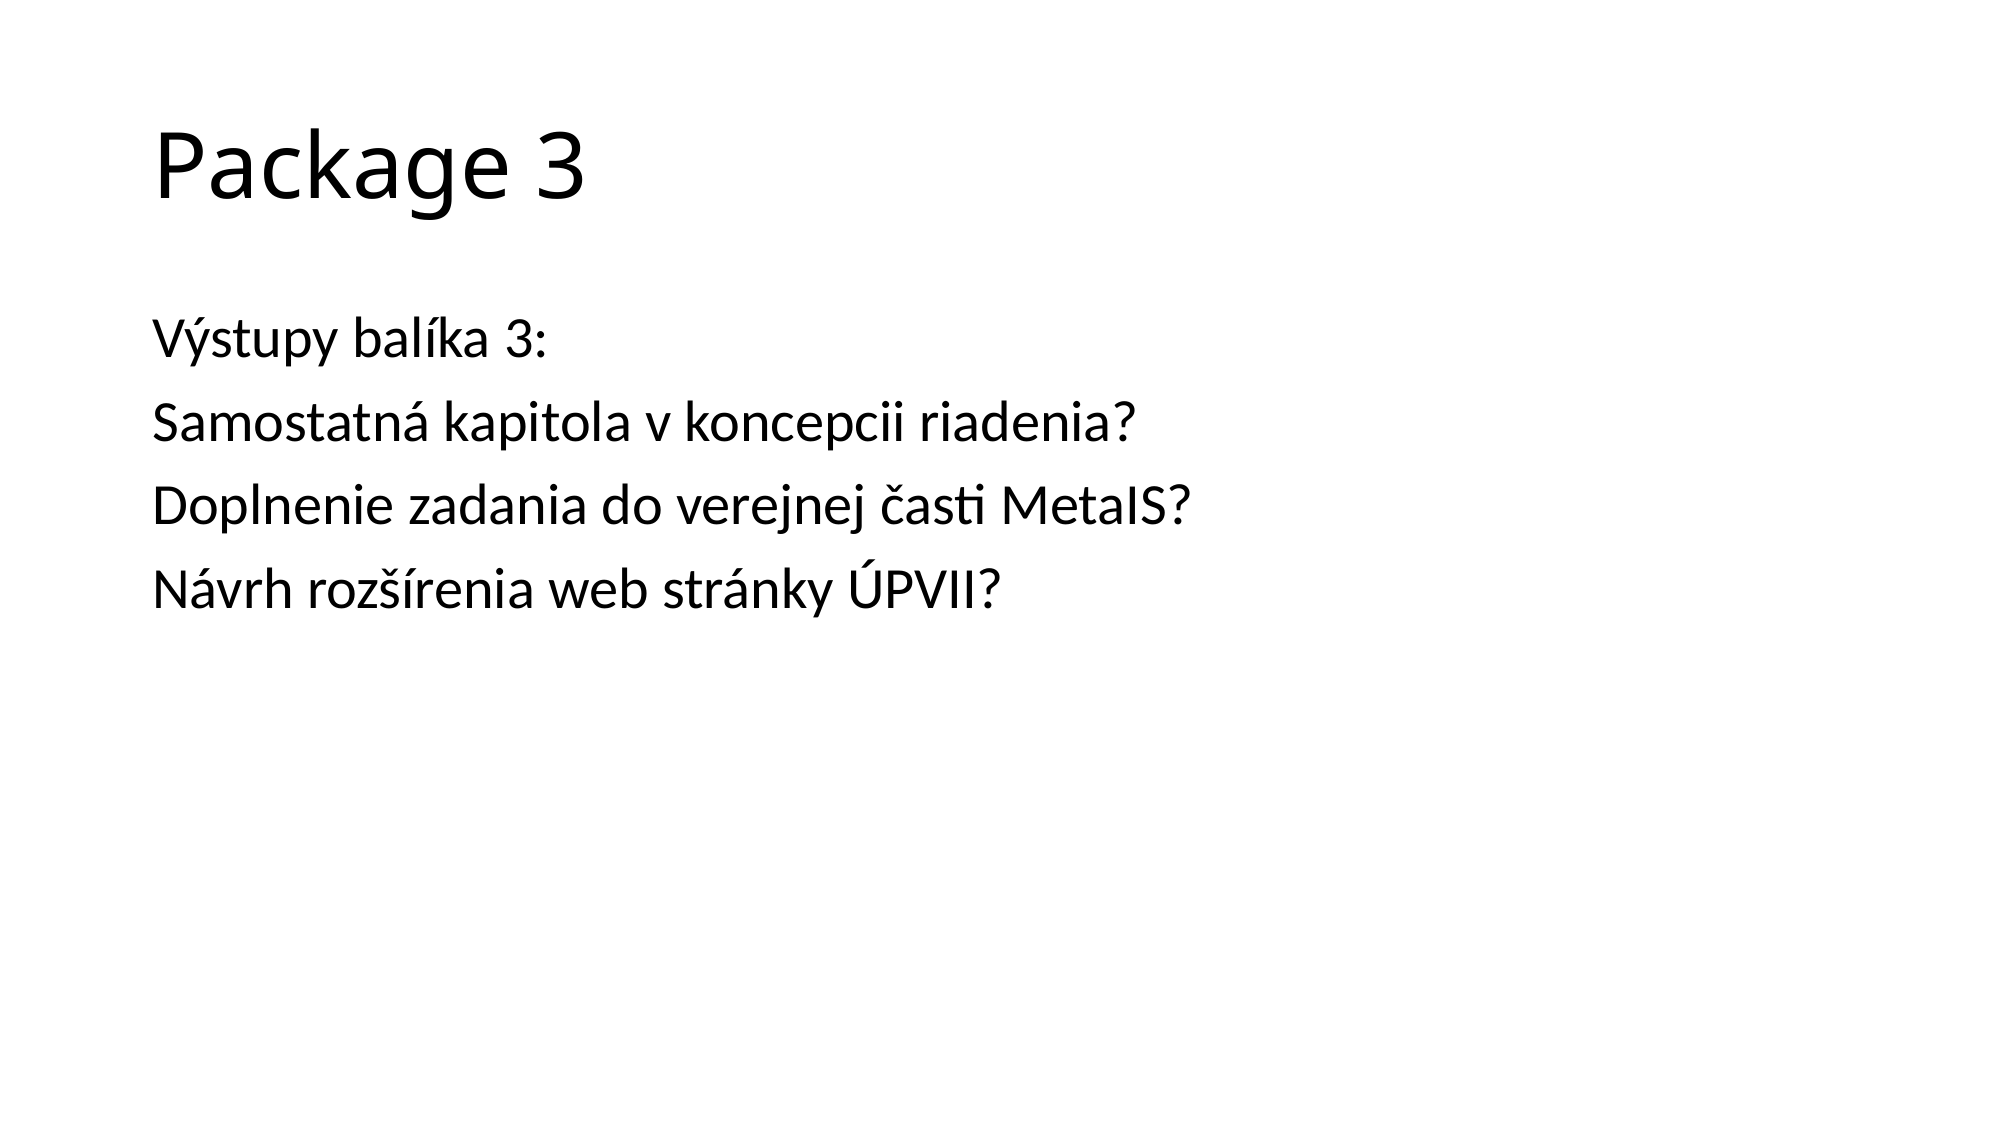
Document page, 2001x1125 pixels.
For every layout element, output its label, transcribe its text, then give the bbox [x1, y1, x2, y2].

title Package 3 [137, 59, 1863, 278]
list Výstupy balíka 3: Samostatná kapitola v koncepcii riadenia? Doplnenie zadania do verejnej časti MetaIS? Návrh rozšírenia web stránky ÚPVII? [137, 299, 1863, 1014]
